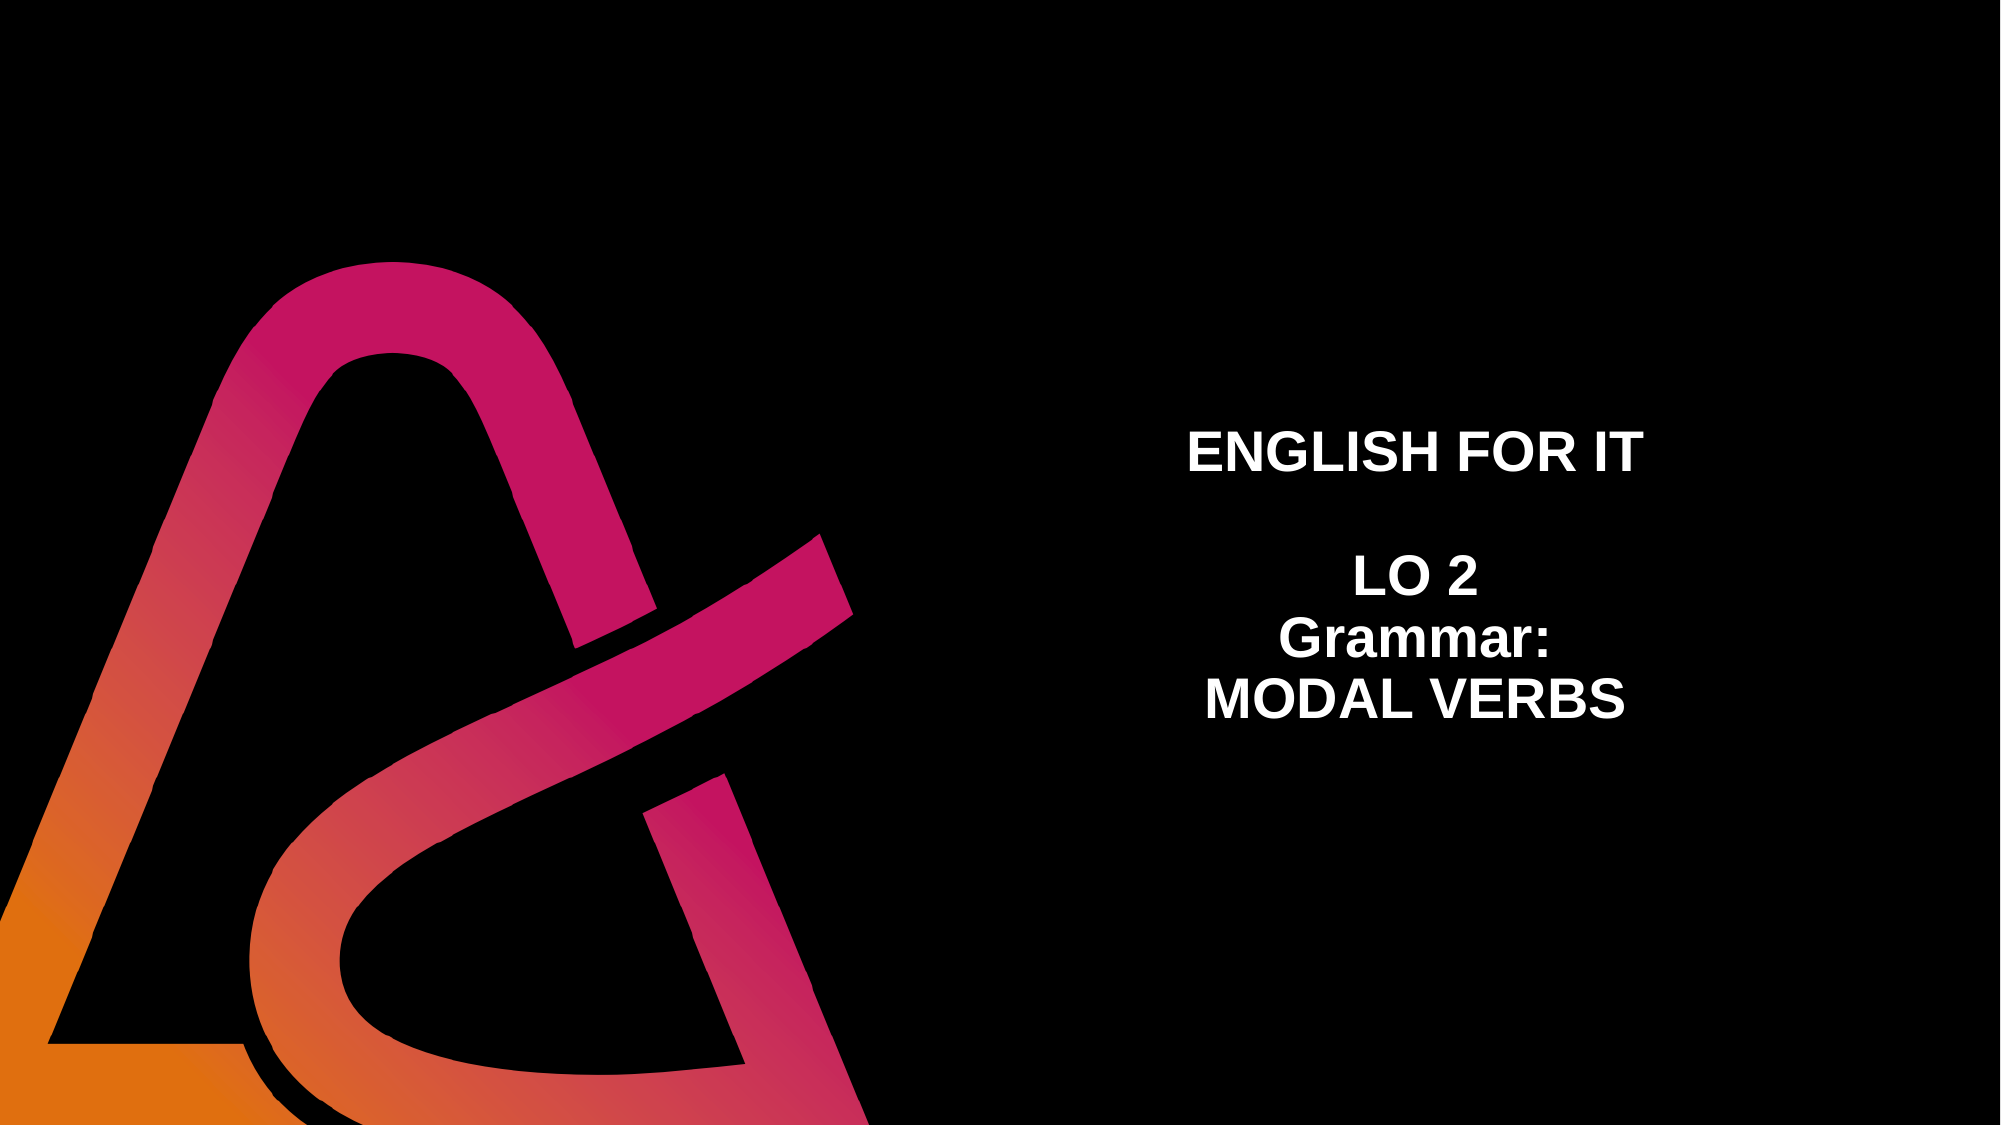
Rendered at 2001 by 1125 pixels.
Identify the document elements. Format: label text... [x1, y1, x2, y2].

title ENGLISH FOR IT LO 2 Grammar: MODAL VERBS [932, 411, 1899, 742]
